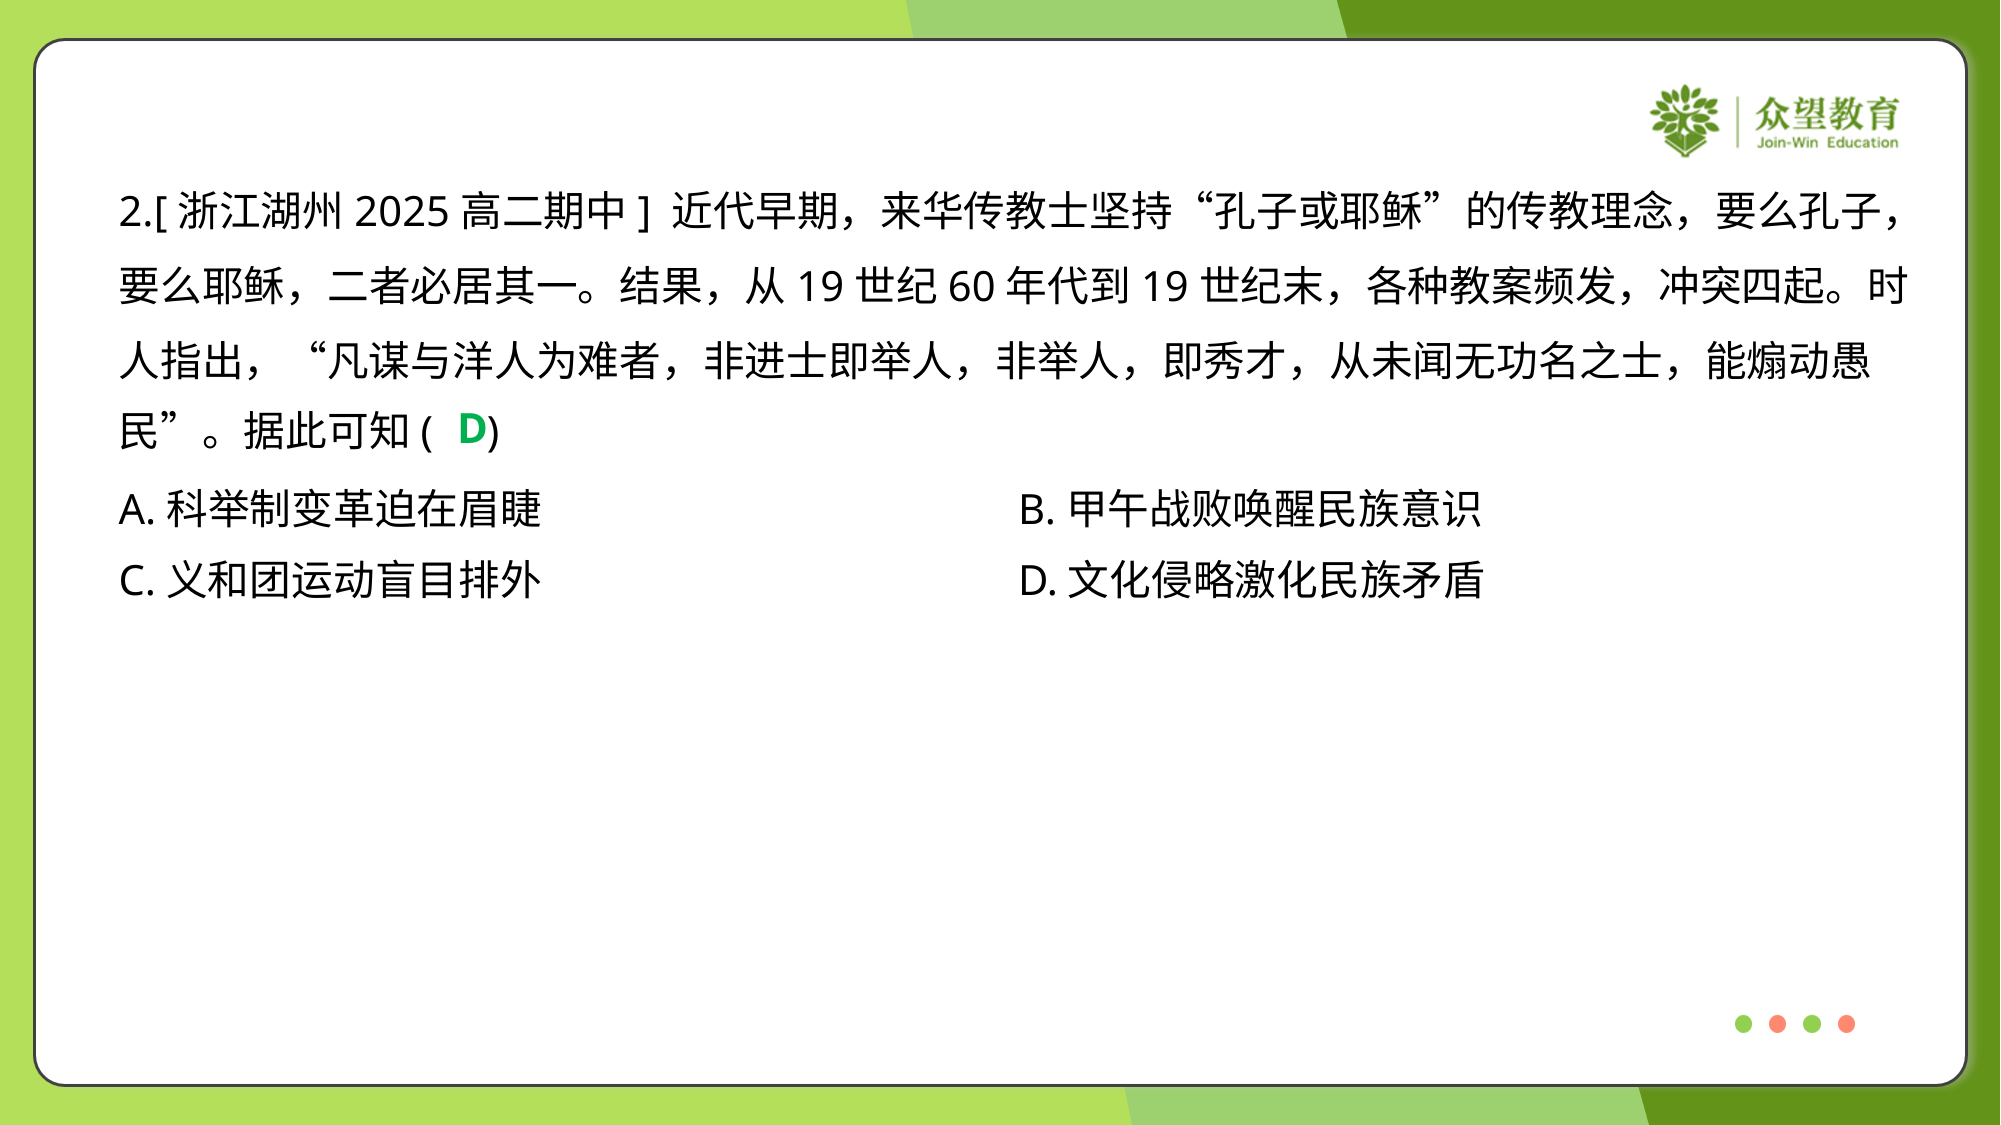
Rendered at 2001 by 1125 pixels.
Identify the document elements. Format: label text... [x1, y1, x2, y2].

text_box A.科举制变革迫在眉睫 B.甲午战败唤醒民族意识 C.义和团运动盲目排外 D.文化侵略激化民族矛盾 [118, 457, 1883, 597]
text_box D [440, 381, 505, 446]
text_box 2.[浙江湖州2025高二期中] 近代早期，来华传教士坚持“孔子或耶稣”的传教理念，要么孔子， 要么耶稣，二者必居其一。结果，从19世纪60年代到19世纪末，各种教案频发，冲突四起。时 人指出，“凡谋与洋人为难者，非进士即举人，非举人，即秀才，从未闻无功名之士，能煽动愚 民”。据此可知( ) [118, 159, 1883, 448]
picture [0, 0, 2000, 1125]
